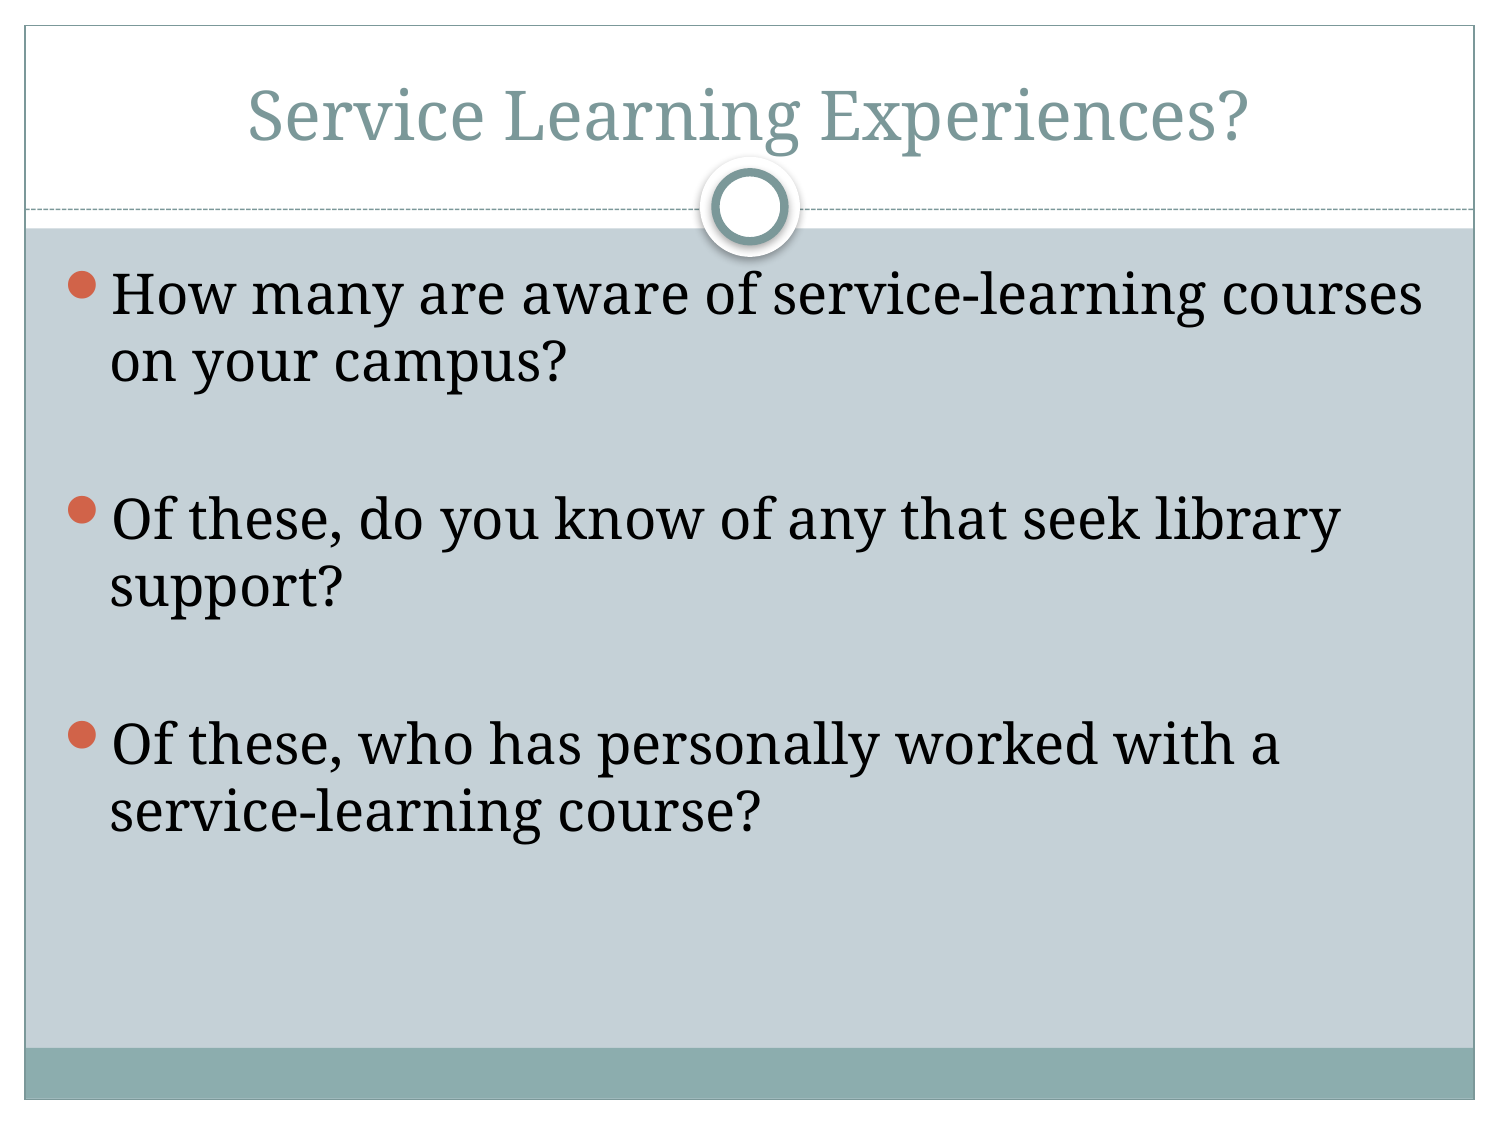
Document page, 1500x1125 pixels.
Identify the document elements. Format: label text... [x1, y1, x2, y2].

list How many are aware of service-learning courses on your campus? Of these, do you know of any that seek library support? Of these, who has personally worked with a service-learning course? [49, 250, 1445, 1001]
title Service Learning Experiences? [49, 37, 1450, 162]
